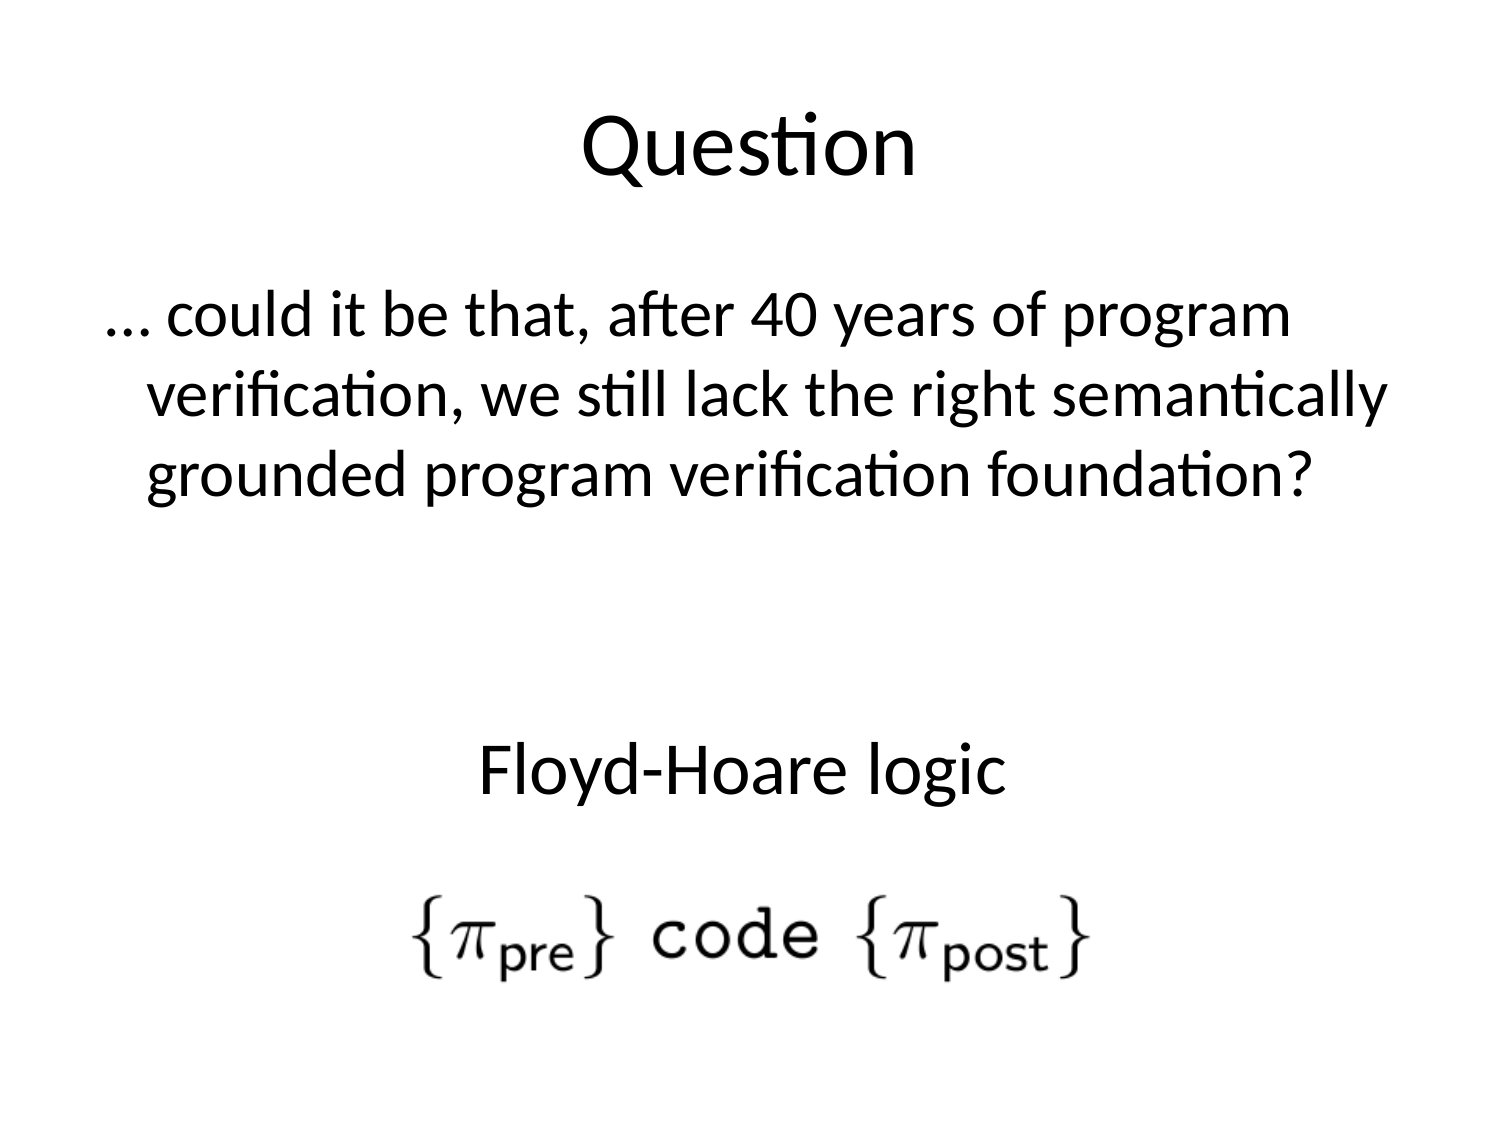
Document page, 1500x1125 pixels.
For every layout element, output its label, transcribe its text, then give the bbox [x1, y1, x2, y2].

picture [405, 888, 1095, 988]
text_box Floyd-Hoare logic [463, 712, 1023, 818]
list … could it be that, after 40 years of program verification, we still lack the right semantically grounded program verification foundation? [75, 262, 1425, 1005]
title Question [75, 45, 1425, 233]
